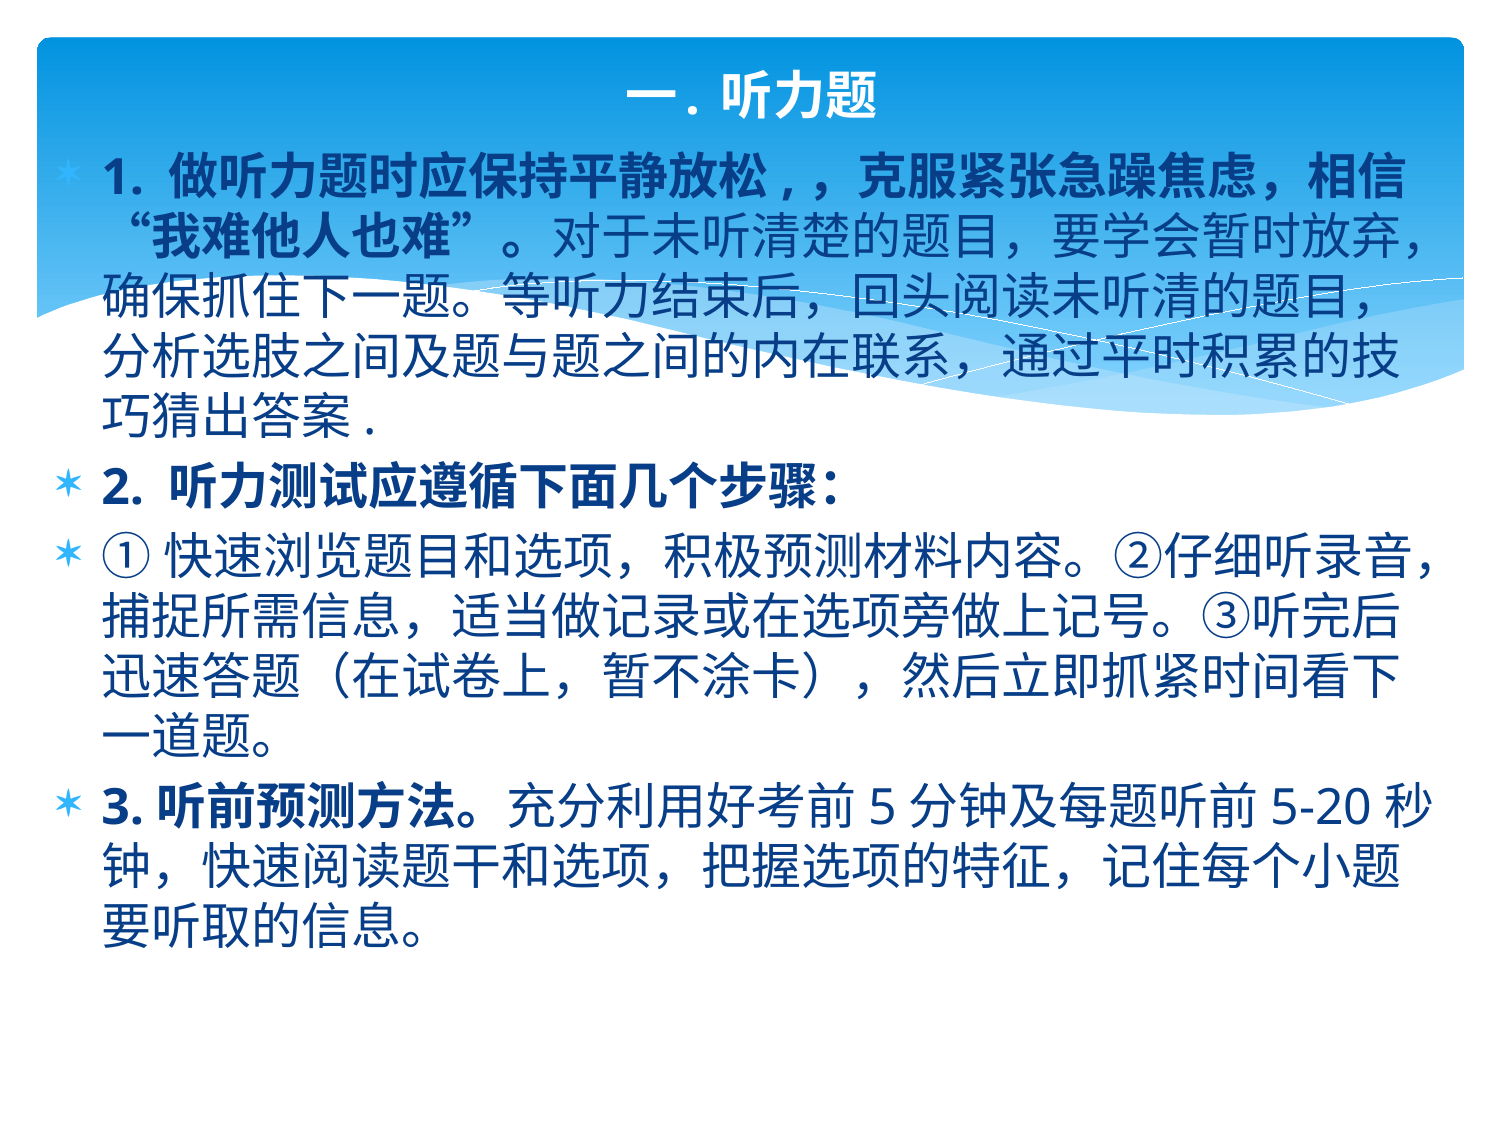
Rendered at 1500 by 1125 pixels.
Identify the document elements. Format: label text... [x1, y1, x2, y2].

title 一. 听力题 [76, 54, 1427, 197]
list 1. 做听力题时应保持平静放松,，克服紧张急躁焦虑，相信“我难他人也难”。对于未听清楚的题目，要学会暂时放弃，确保抓住下一题。等听力结束后，回头阅读未听清的题目，分析选肢之间及题与题之间的内在联系，通过平时积累的技巧猜出答案. 2. 听力测试应遵循下面几个步骤： ①快速浏览题目和选项，积极预测材料内容。②仔细听录音，捕捉所需信息，适当做记录或在选项旁做上记号。③听完后迅速答题（在试卷上，暂不涂卡），然后立即抓紧时间看下一道题。 3.听前预测方法。充分利用好考前5分钟及每题听前5-20秒钟，快速阅读题干和选项，把握选项的特征，记住每个小题要听取的信息。 [41, 137, 1459, 1094]
